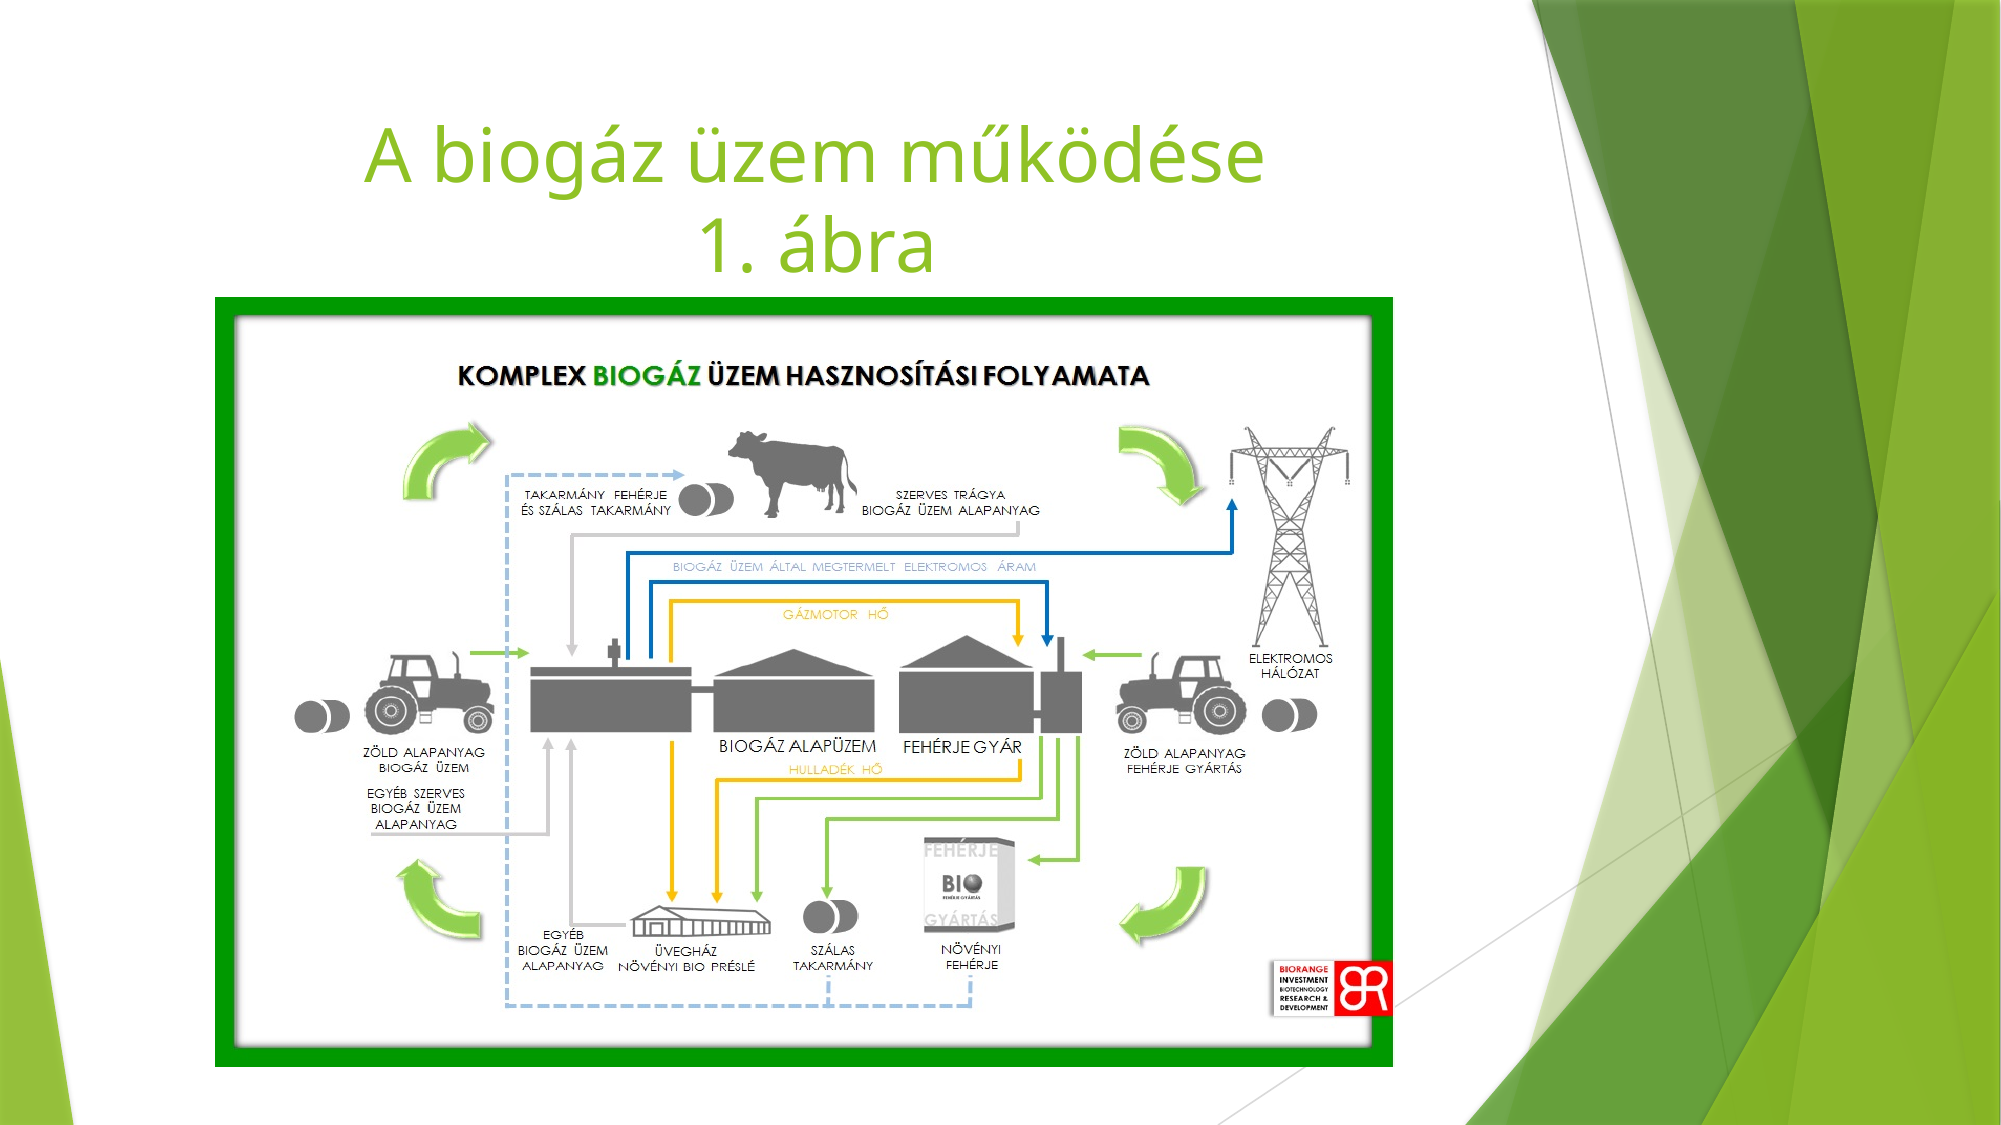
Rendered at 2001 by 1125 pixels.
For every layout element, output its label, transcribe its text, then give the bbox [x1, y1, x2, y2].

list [214, 297, 1395, 1068]
title A biogáz üzem működése 1. ábra [111, 99, 1522, 317]
